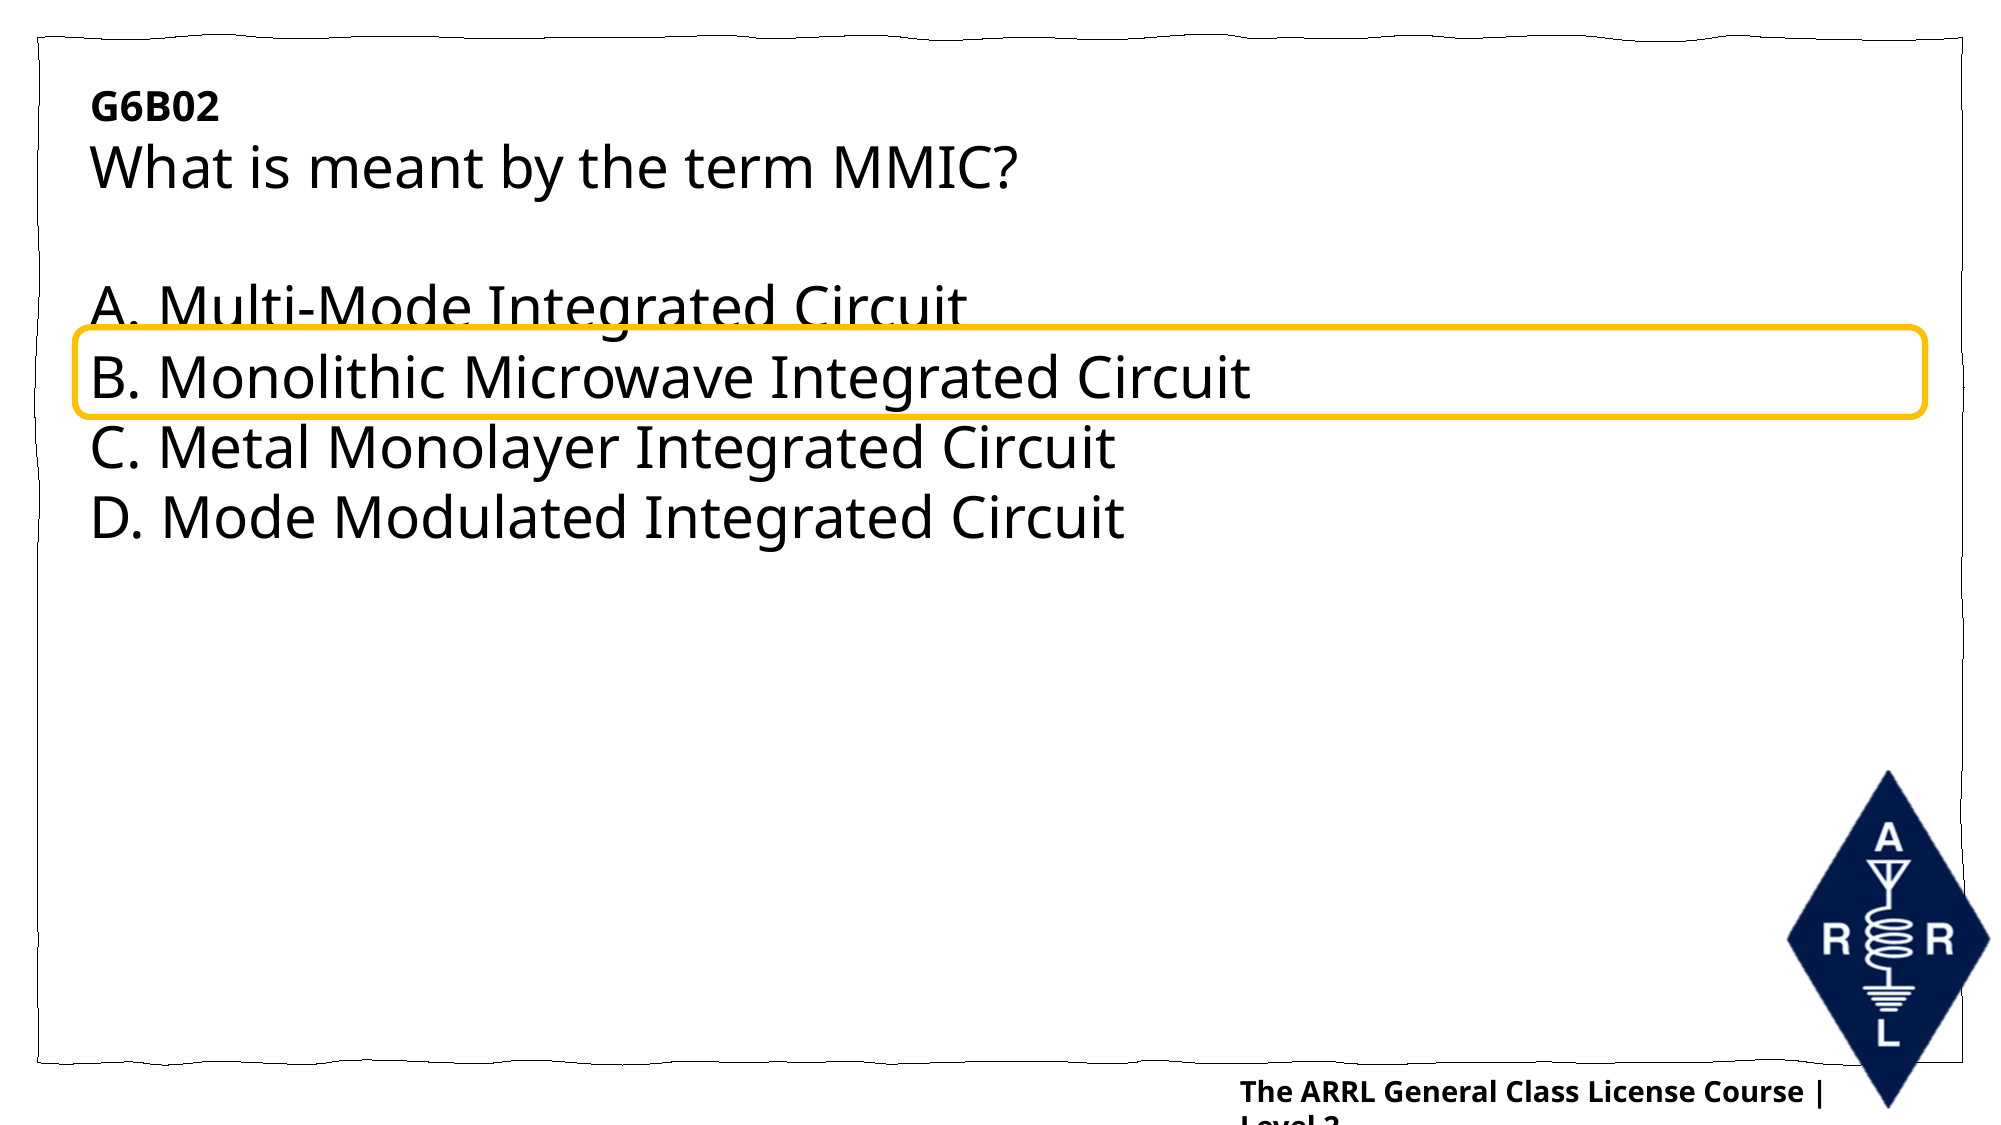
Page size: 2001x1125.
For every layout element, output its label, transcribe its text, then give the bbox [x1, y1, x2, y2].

text_box [73, 326, 1927, 419]
text_box G6B02 What is meant by the term MMIC? A. Multi-Mode Integrated Circuit B. Monolithic Microwave Integrated Circuit C. Metal Monolayer Integrated Circuit D. Mode Modulated Integrated Circuit [75, 72, 1850, 334]
picture [1773, 752, 1999, 1125]
text_box G6B02 What is meant by the term MMIC? A. Multi-Mode Integrated Circuit B. Monolithic Microwave Integrated Circuit C. Metal Monolayer Integrated Circuit D. Mode Modulated Integrated Circuit [75, 410, 1850, 558]
